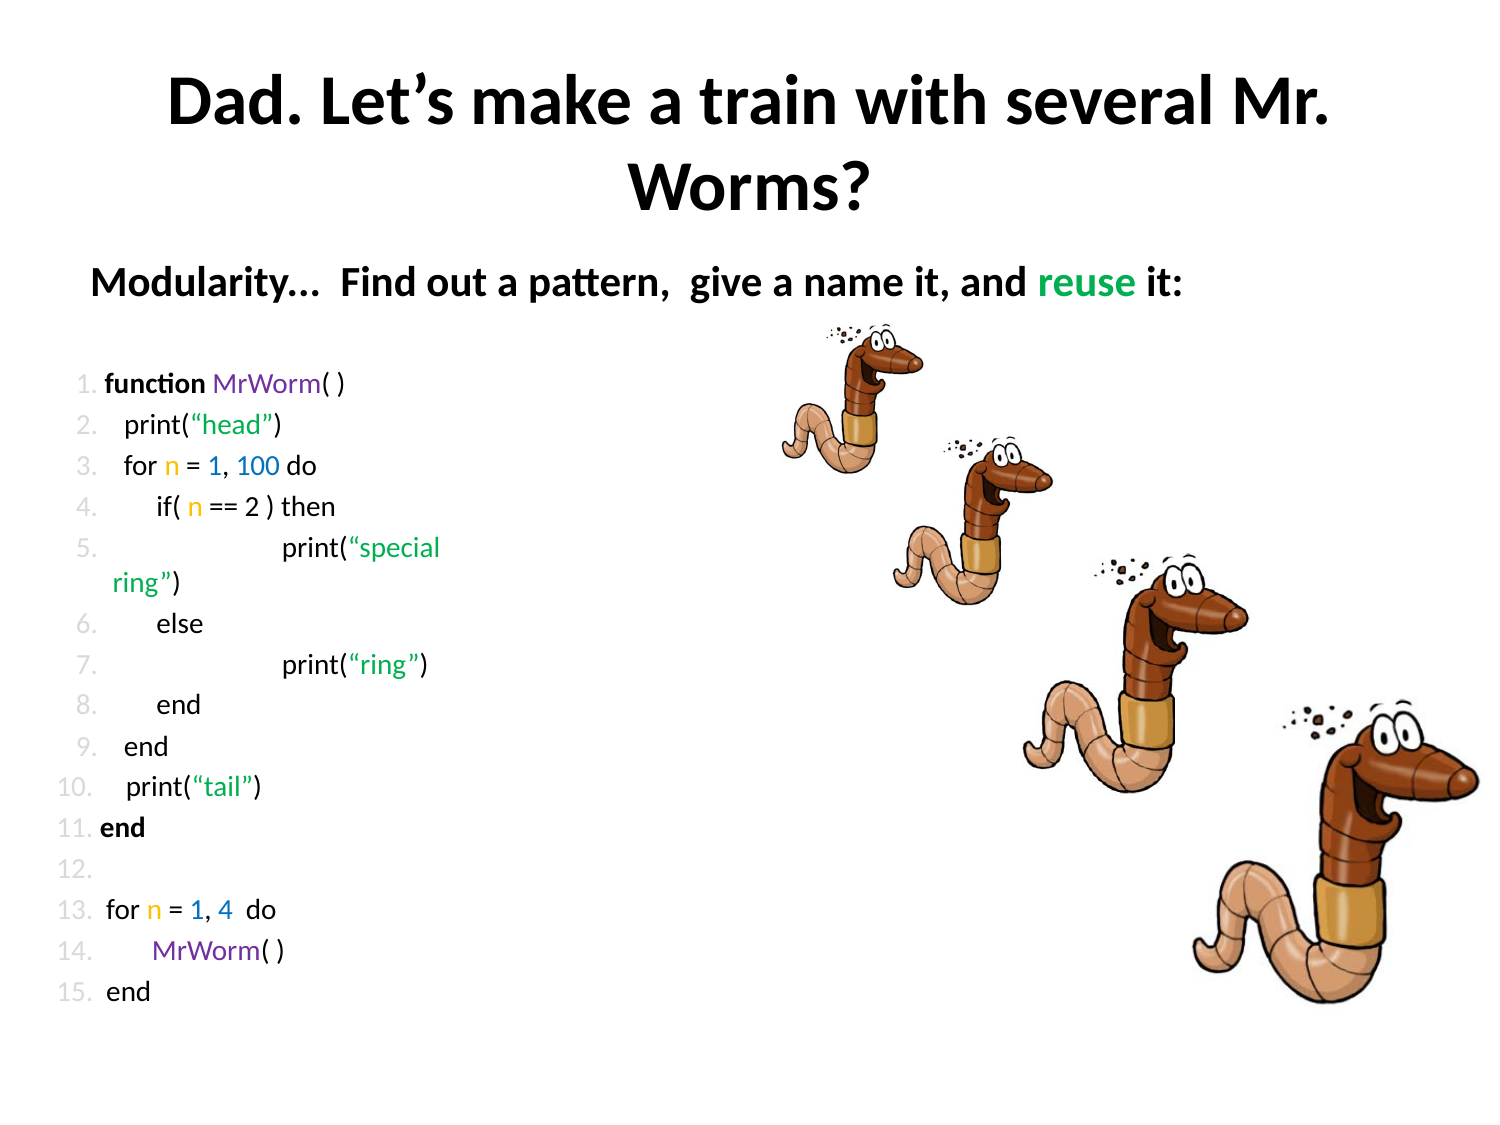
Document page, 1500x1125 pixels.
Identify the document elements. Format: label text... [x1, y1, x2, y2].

list Modularity... Find out a pattern, give a name it, and reuse it: [75, 208, 1282, 313]
picture [773, 314, 1489, 1013]
title Dad. Let’s make a train with several Mr. Worms? [75, 45, 1425, 233]
list 1. function MrWorm( ) 2. print(“head”) 3. for n = 1, 100 do 4. if( n == 2 ) then 5. print(“special ring”) 6. else 7. print(“ring”) 8. end 9. end 10. print(“tail”) 11. end 12. 13. for n = 1, 4 do 14. MrWorm( ) 15. end [41, 356, 492, 1059]
